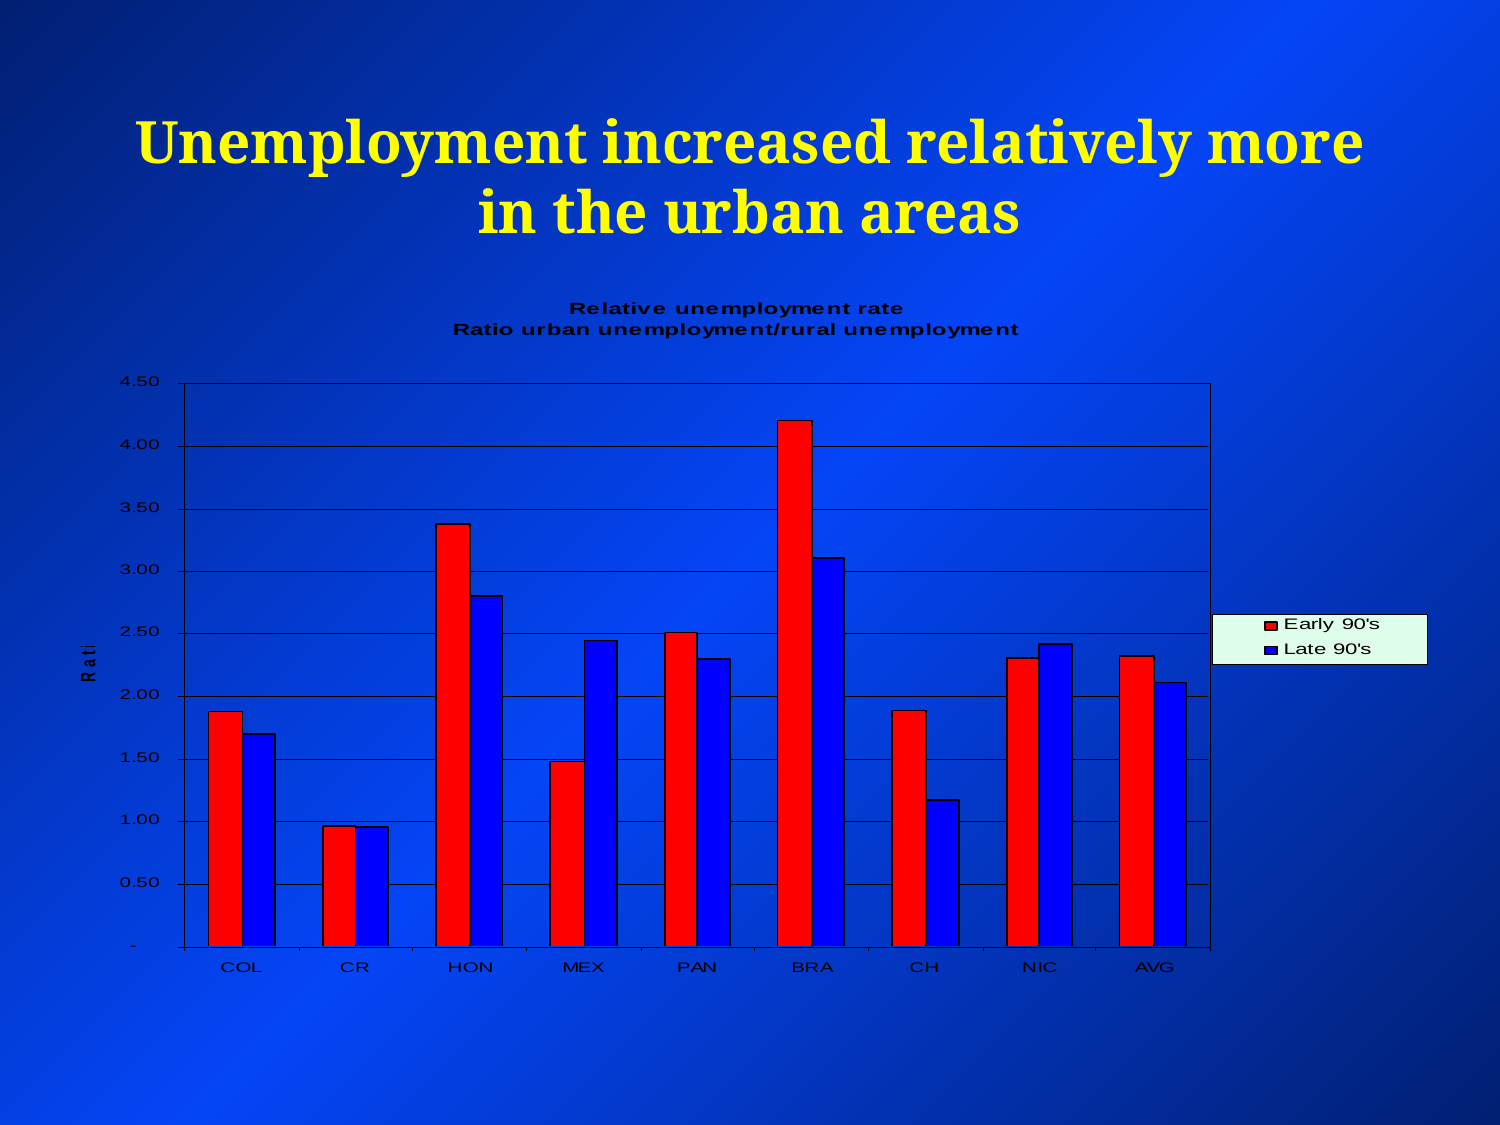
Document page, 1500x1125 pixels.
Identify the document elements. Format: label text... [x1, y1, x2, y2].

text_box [37, 274, 1438, 1000]
title Unemployment increased relatively more in the urban areas [112, 99, 1388, 251]
